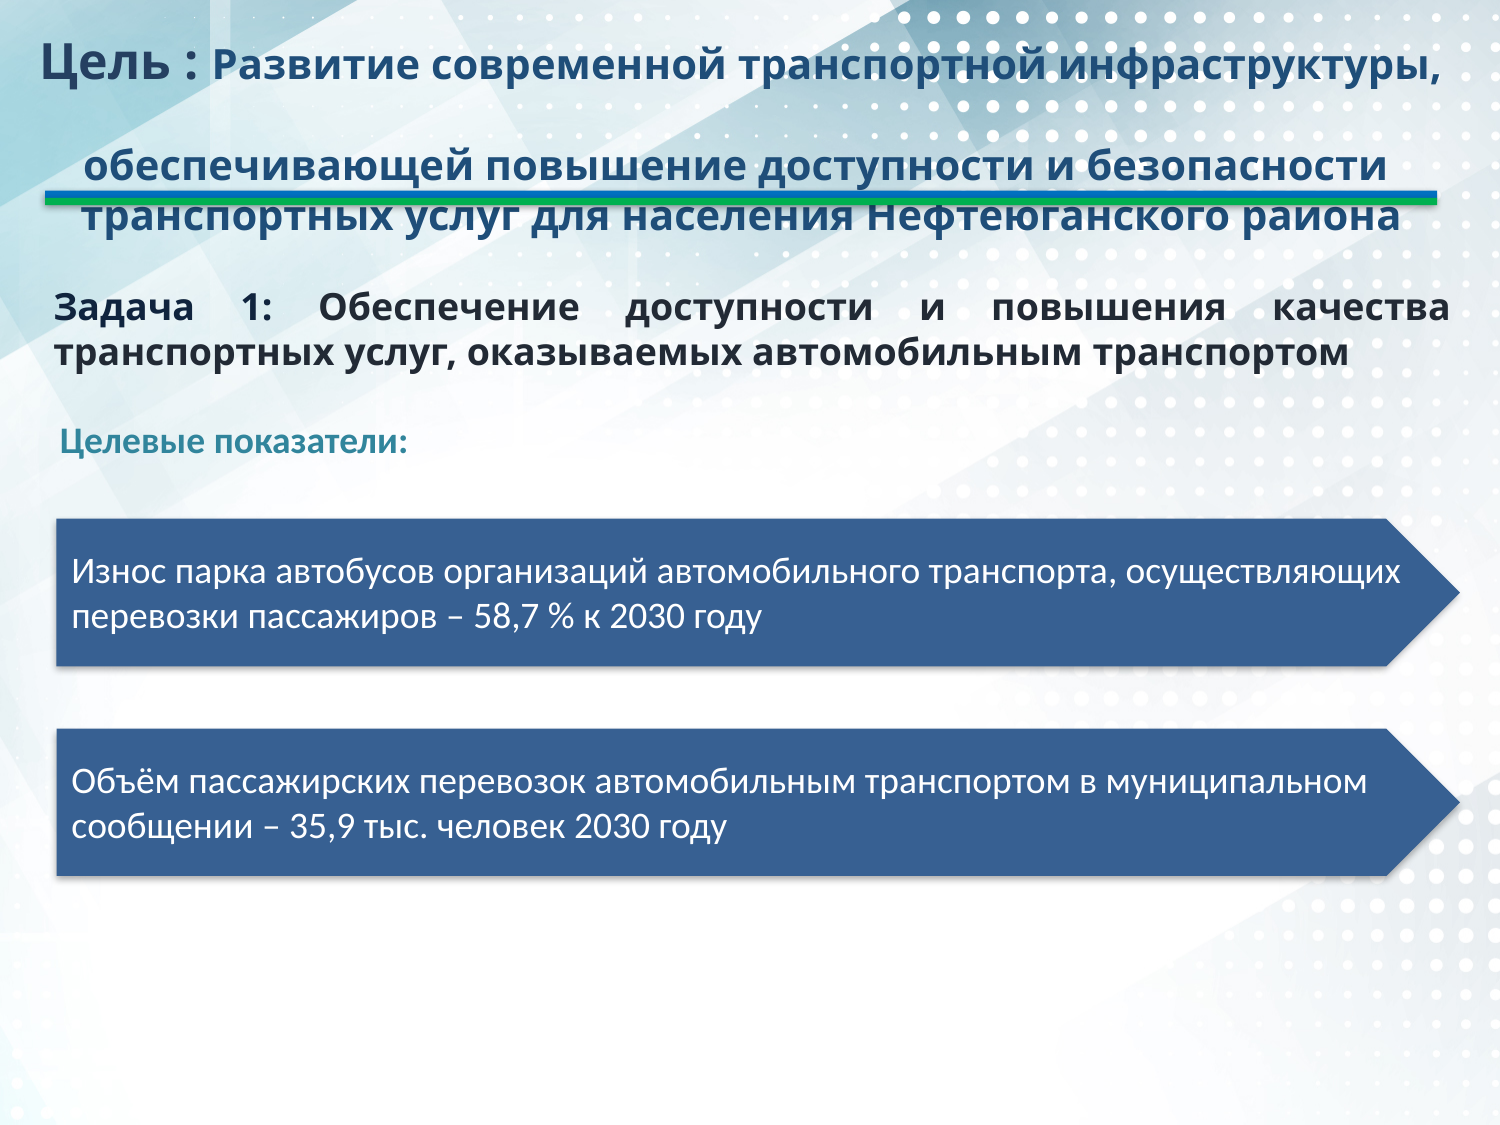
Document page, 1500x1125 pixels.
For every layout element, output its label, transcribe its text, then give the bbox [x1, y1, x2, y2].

text_box Объём пассажирских перевозок автомобильным транспортом в муниципальном сообщении – 35,9 тыс. человек 2030 году [53, 725, 1464, 880]
text_box Задача 1: Обеспечение доступности и повышения качества транспортных услуг, оказываемых автомобильным транспортом [38, 275, 1467, 381]
text_box Целевые показатели: [44, 408, 1460, 469]
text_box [513, 603, 949, 664]
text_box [44, 190, 1438, 206]
picture [0, 0, 1500, 1125]
text_box Износ парка автобусов организаций автомобильного транспорта, осуществляющих перевозки пассажиров – 58,7 % к 2030 году [53, 515, 1464, 670]
text_box Цель : Развитие современной транспортной инфраструктуры, обеспечивающей повышение доступности и безопасности транспортных услуг для населения Нефтеюганского района [22, 21, 1460, 307]
